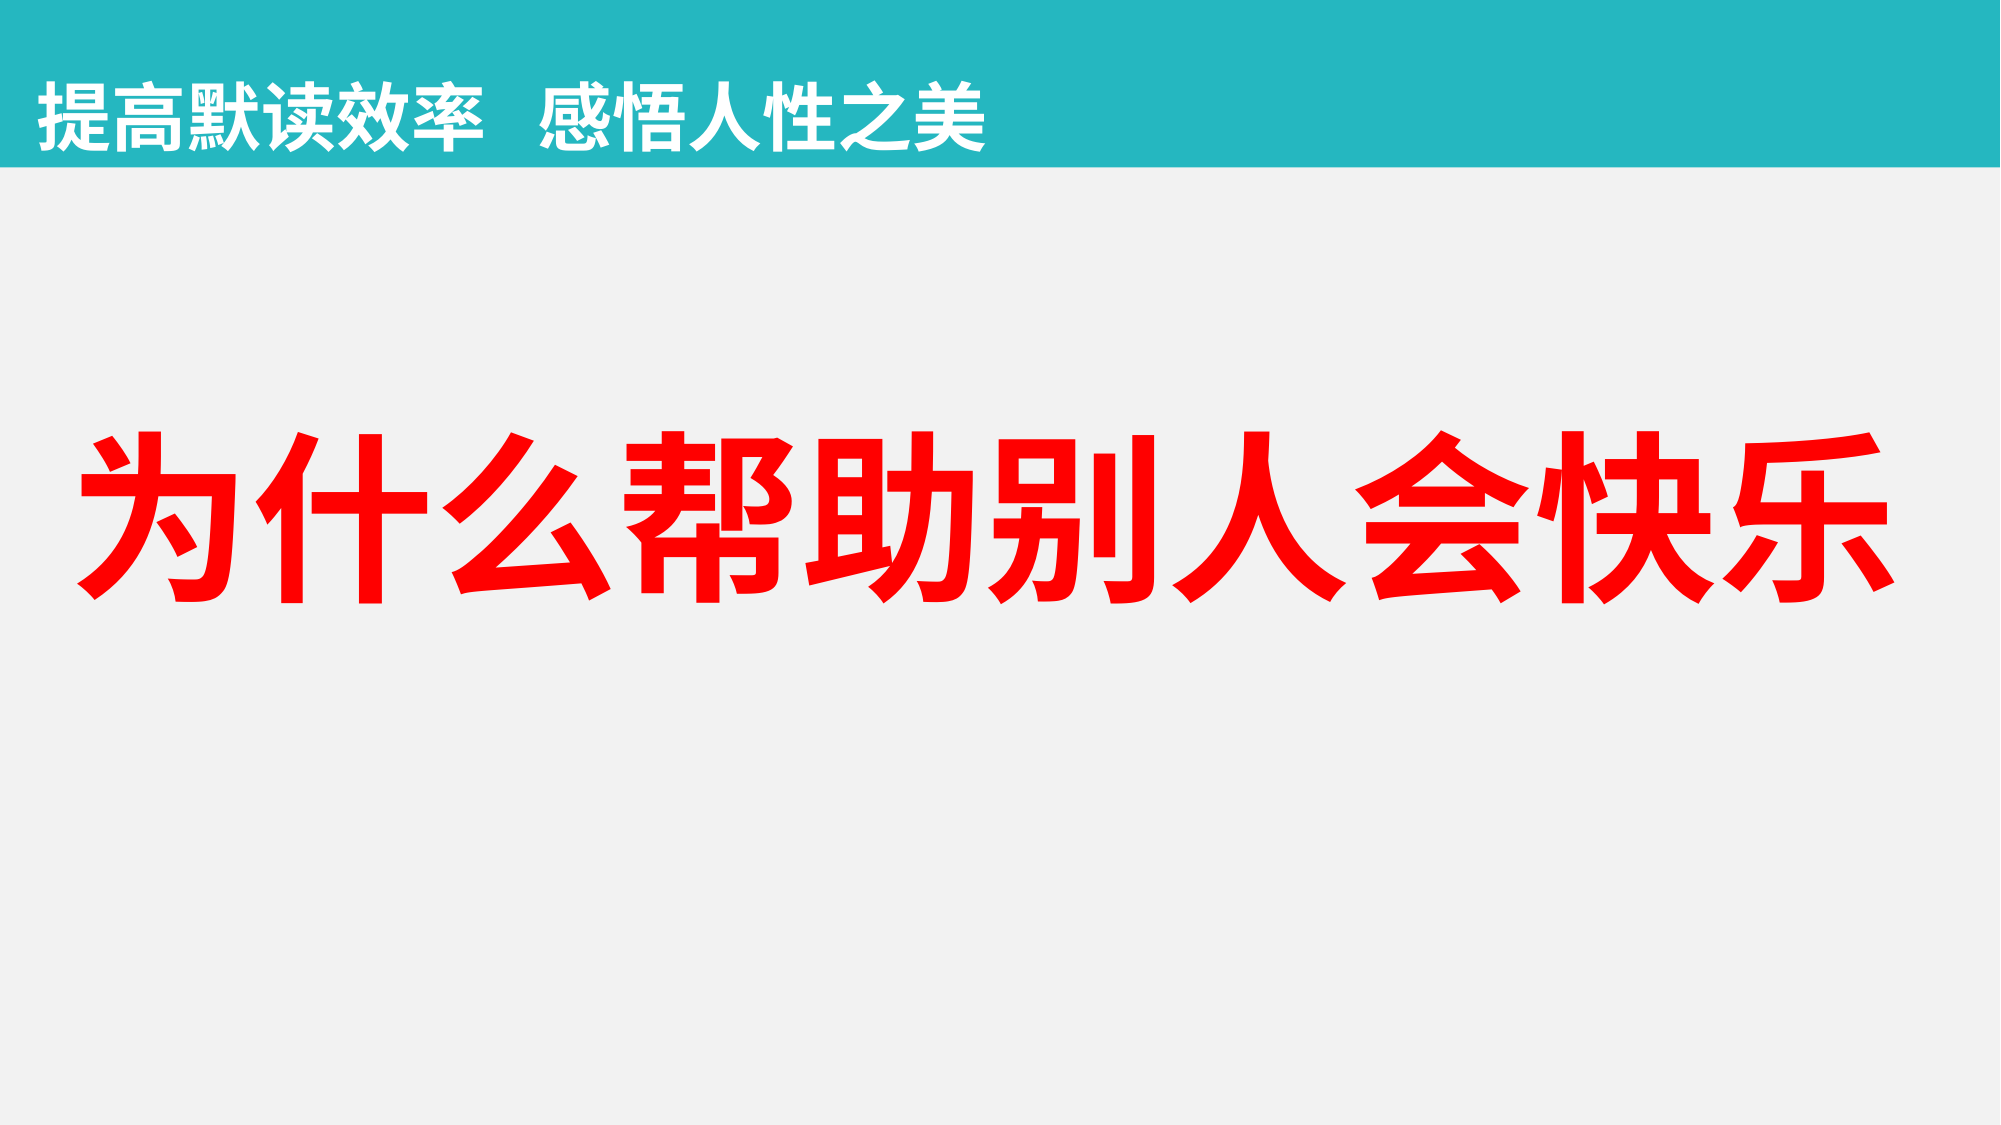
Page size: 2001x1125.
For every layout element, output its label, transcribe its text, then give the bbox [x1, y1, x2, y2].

text_box 提高默读效率 感悟人性之美 [22, 63, 1003, 168]
text_box 为什么帮助别人会快乐 [53, 396, 1979, 631]
text_box [0, 0, 2000, 168]
